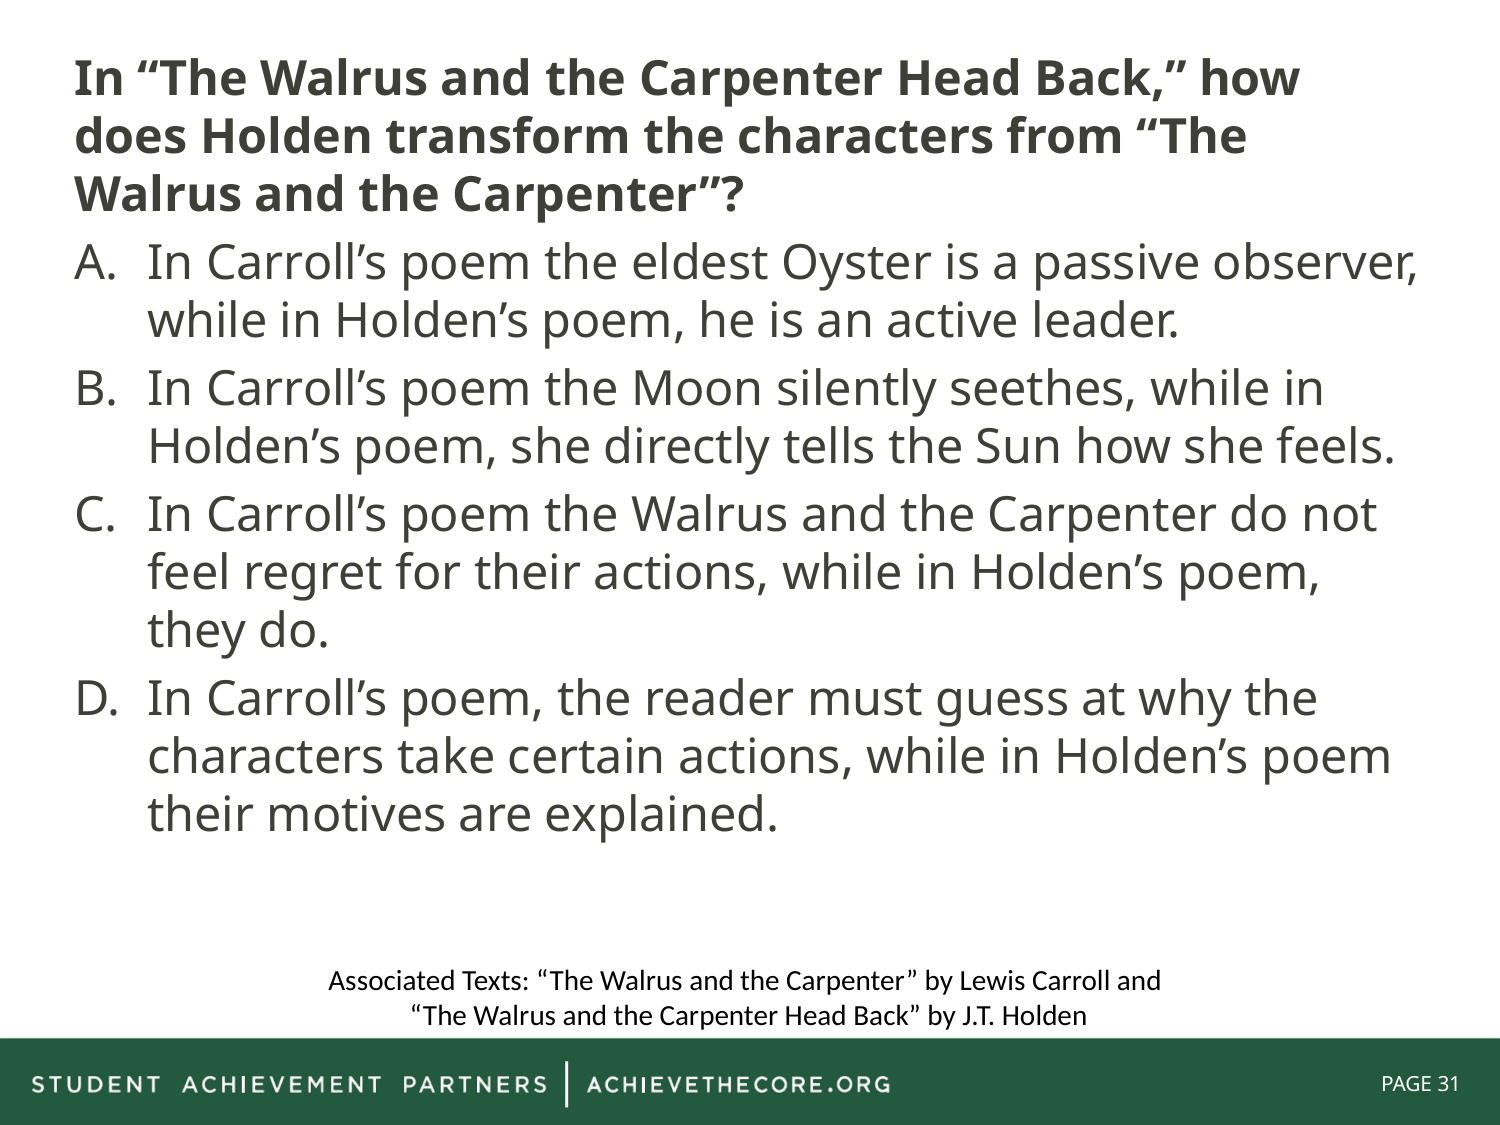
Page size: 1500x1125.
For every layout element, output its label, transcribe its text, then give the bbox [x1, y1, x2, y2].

list In “The Walrus and the Carpenter Head Back,” how does Holden transform the characters from “The Walrus and the Carpenter”? In Carroll’s poem the eldest Oyster is a passive observer, while in Holden’s poem, he is an active leader. In Carroll’s poem the Moon silently seethes, while in Holden’s poem, she directly tells the Sun how she feels. In Carroll’s poem the Walrus and the Carpenter do not feel regret for their actions, while in Holden’s poem, they do. In Carroll’s poem, the reader must guess at why the characters take certain actions, while in Holden’s poem their motives are explained. [59, 39, 1438, 954]
text_box Associated Texts: “The Walrus and the Carpenter” by Lewis Carroll and “The Walrus and the Carpenter Head Back” by J.T. Holden [59, 954, 1438, 1039]
